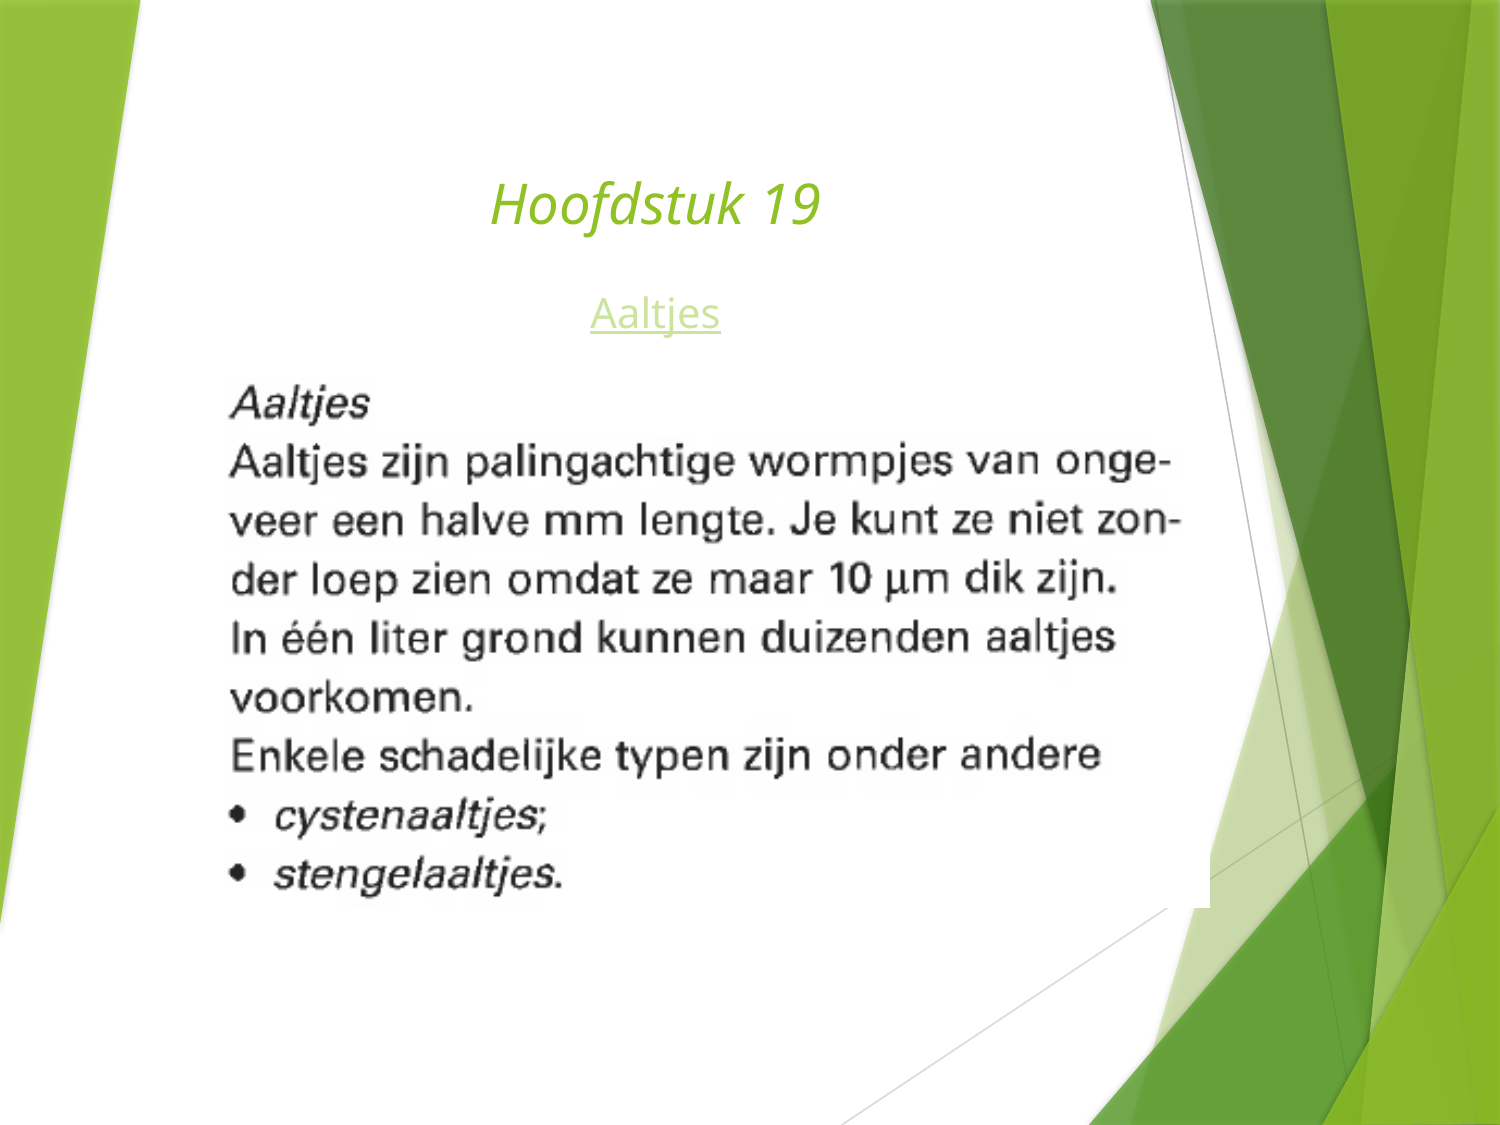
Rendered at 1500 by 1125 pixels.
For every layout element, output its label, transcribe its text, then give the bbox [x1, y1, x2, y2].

picture [217, 371, 1211, 908]
subtitle Aaltjes [64, 278, 1247, 1012]
title Hoofdstuk 19 [112, 101, 1199, 244]
